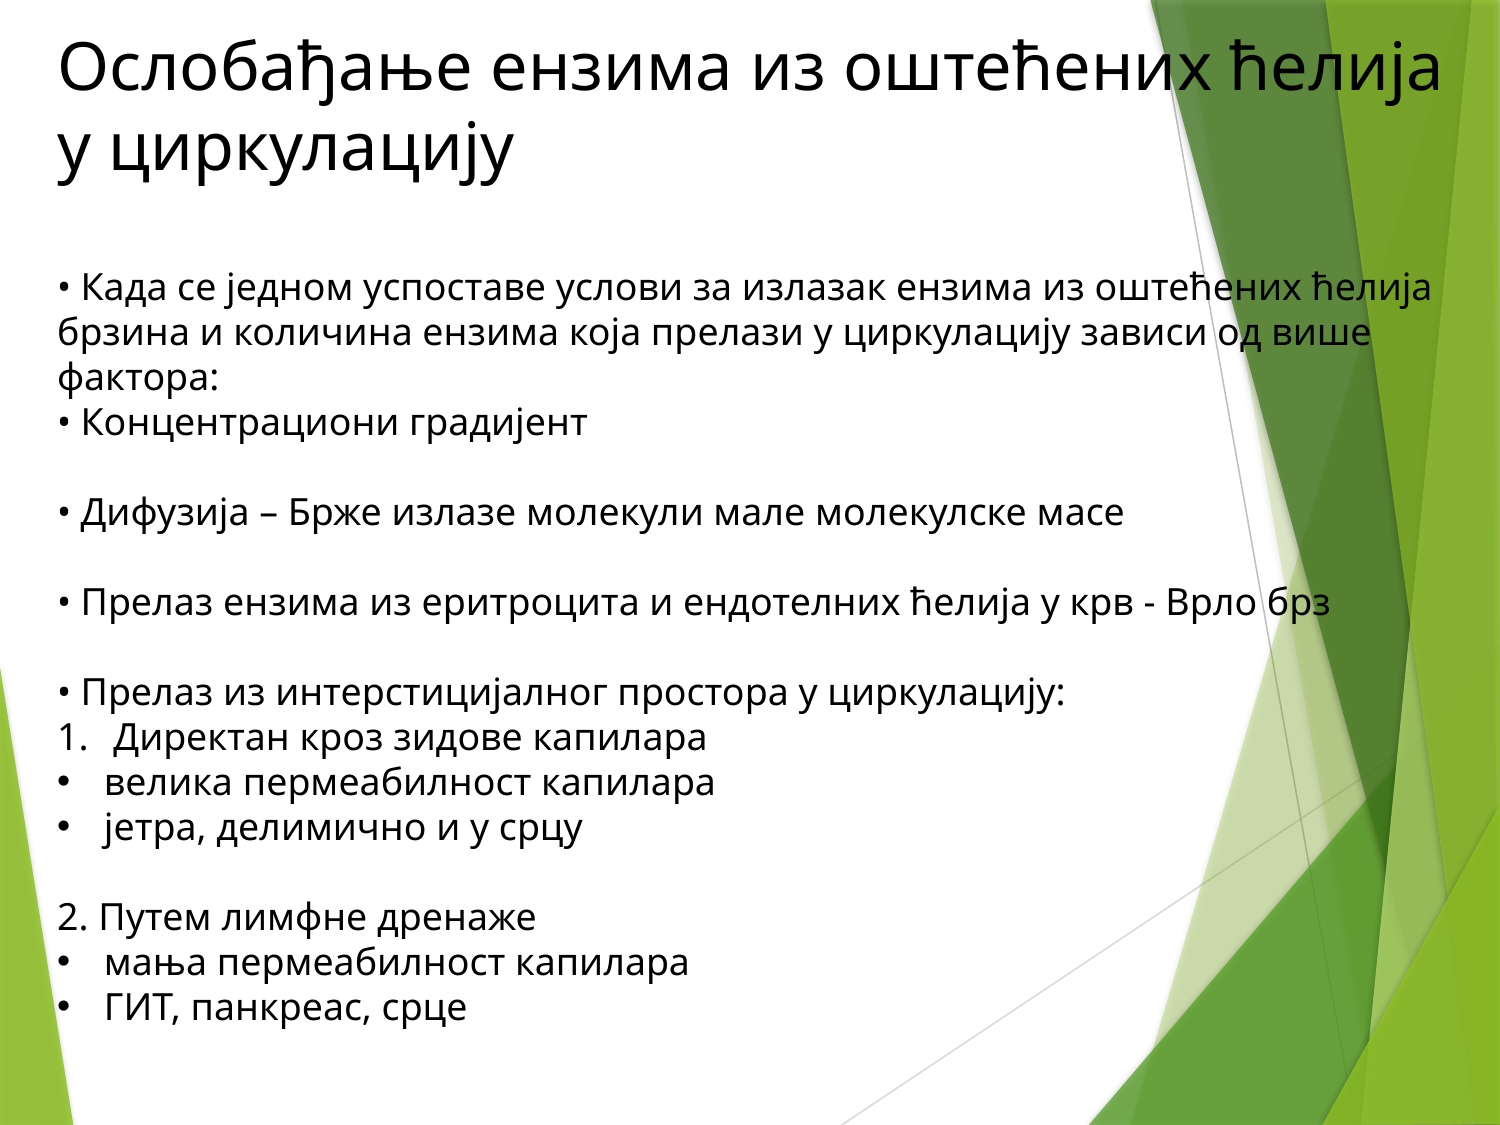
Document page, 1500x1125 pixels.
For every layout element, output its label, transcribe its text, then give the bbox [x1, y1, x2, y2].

text_box Ослобађање ензима из оштећених ћелија у циркулацију • Када се једном успоставе услови за излазак ензима из оштећених ћелија брзина и количина ензима која прелази у циркулацију зависи од више фактора: • Концентрациони градијент • Дифузија – Брже излазе молекули мале молекулске масе • Прелаз ензима из еритроцита и ендотелних ћелија у крв - Врло брз • Прелаз из интерстицијалног простора у циркулацију: Директан кроз зидове капилара велика пермеабилност капилара јетра, делимично и у срцу 2. Путем лимфне дренаже мања пермеабилност капилара ГИТ, панкреас, срце [42, 16, 1473, 1036]
